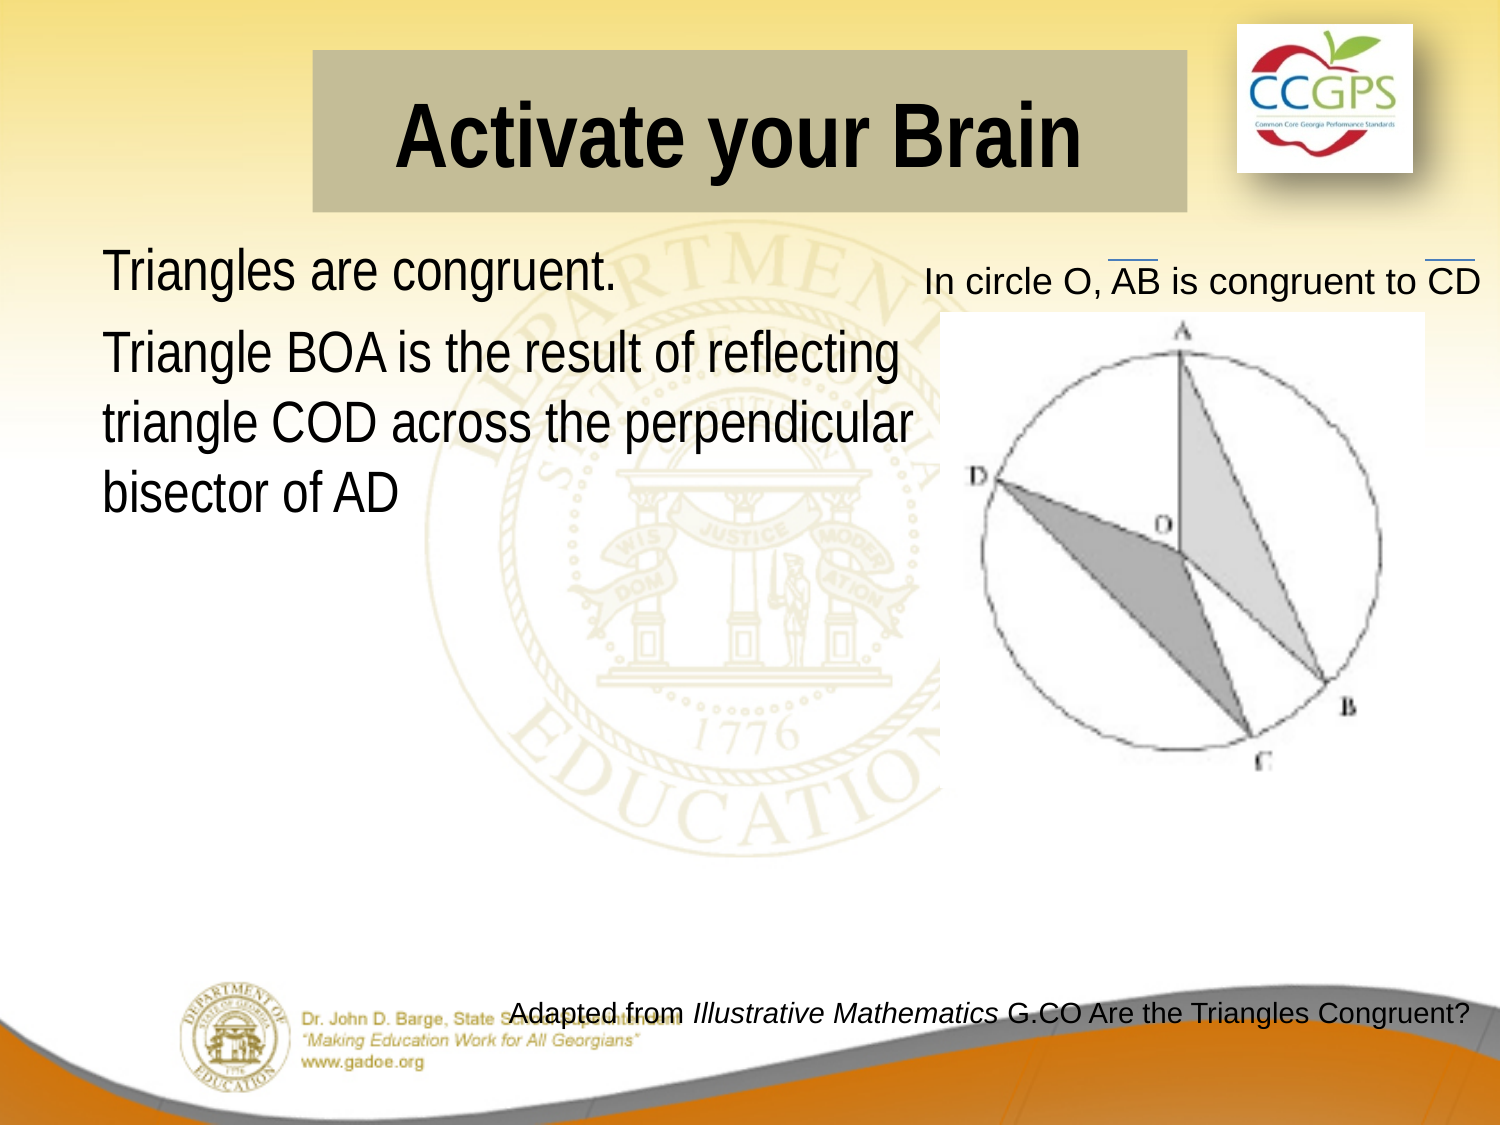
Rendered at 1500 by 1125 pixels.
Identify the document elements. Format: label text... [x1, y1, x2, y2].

subtitle Triangles are congruent. Triangle BOA is the result of reflecting triangle COD across the perpendicular bisector of AD [87, 224, 991, 988]
title Activate your Brain [312, 49, 1188, 213]
picture [0, 0, 1500, 1125]
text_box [905, 249, 1500, 788]
text_box Adapted from Illustrative Mathematics G.CO Are the Triangles Congruent? [494, 986, 1487, 1037]
